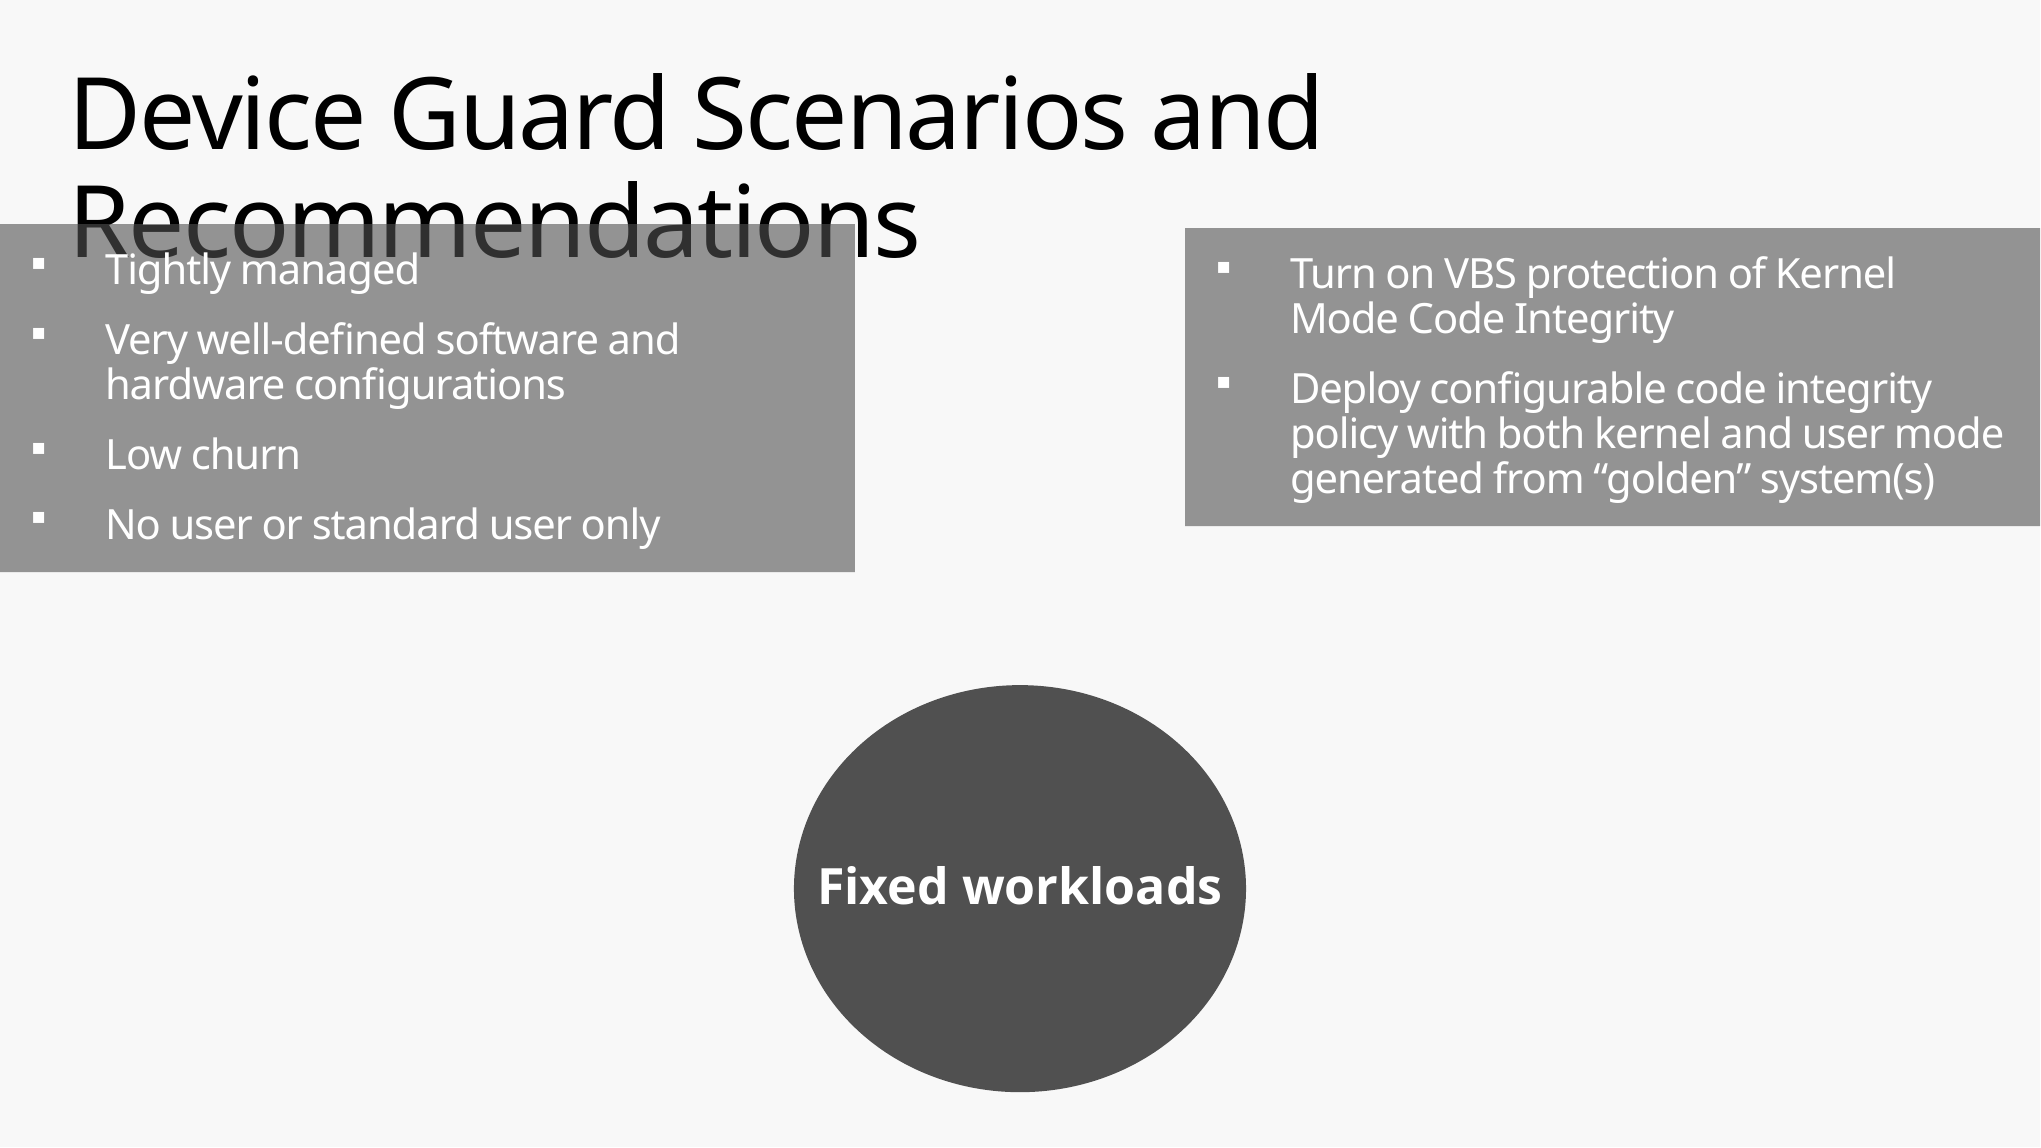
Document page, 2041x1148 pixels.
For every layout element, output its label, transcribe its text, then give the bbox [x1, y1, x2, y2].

text_box [801, 685, 1239, 837]
text_box Turn on VBS protection of Kernel Mode Code Integrity Deploy configurable code integrity policy with both kernel and user mode generated from “golden” system(s) [1185, 228, 2041, 527]
title Device Guard Scenarios and Recommendations [45, 48, 1996, 199]
text_box [801, 940, 1239, 1093]
text_box Tightly managed Very well-defined software and hardware configurations Low churn No user or standard user only [0, 224, 855, 573]
text_box Fixed workloads [720, 837, 1320, 940]
